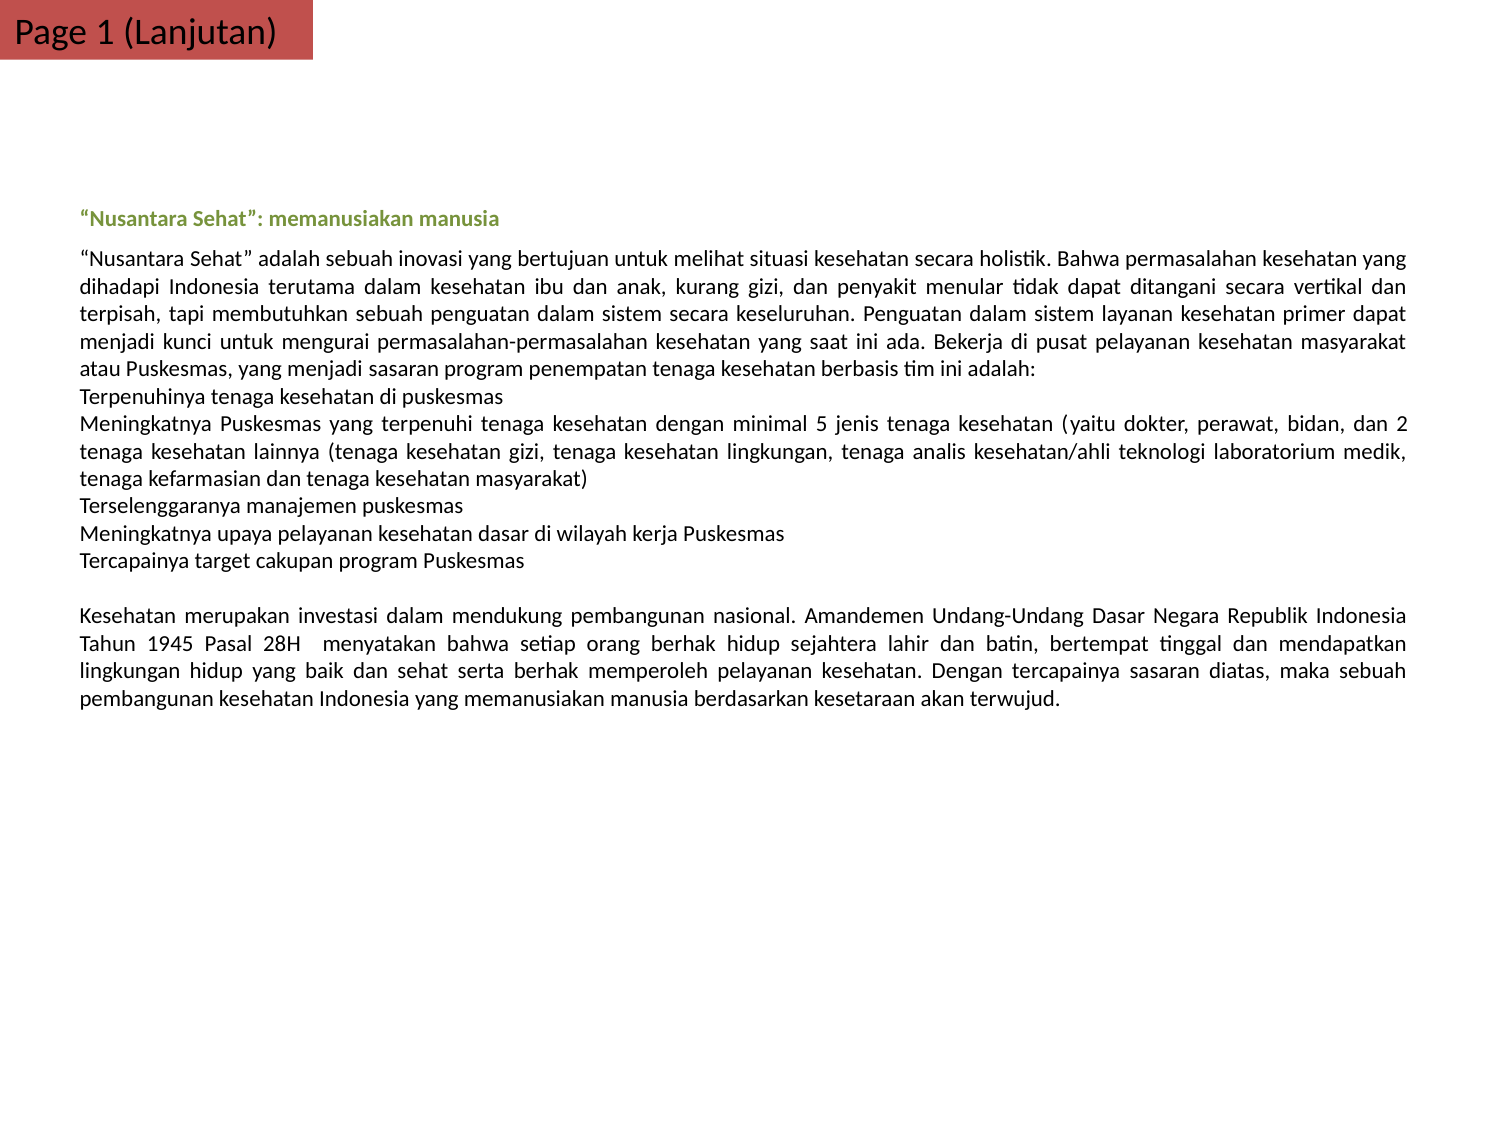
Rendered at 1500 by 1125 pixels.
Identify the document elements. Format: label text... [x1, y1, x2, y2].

text_box Page 1 (Lanjutan) [0, 0, 313, 60]
text_box “Nusantara Sehat”: memanusiakan manusia “Nusantara Sehat” adalah sebuah inovasi yang bertujuan untuk melihat situasi kesehatan secara holistik. Bahwa permasalahan kesehatan yang dihadapi Indonesia terutama dalam kesehatan ibu dan anak, kurang gizi, dan penyakit menular tidak dapat ditangani secara vertikal dan terpisah, tapi membutuhkan sebuah penguatan dalam sistem secara keseluruhan. Penguatan dalam sistem layanan kesehatan primer dapat menjadi kunci untuk mengurai permasalahan-permasalahan kesehatan yang saat ini ada. Bekerja di pusat pelayanan kesehatan masyarakat atau Puskesmas, yang menjadi sasaran program penempatan tenaga kesehatan berbasis tim ini adalah: Terpenuhinya tenaga kesehatan di puskesmas Meningkatnya Puskesmas yang terpenuhi tenaga kesehatan dengan minimal 5 jenis tenaga kesehatan (yaitu dokter, perawat, bidan, dan 2 tenaga kesehatan lainnya (tenaga kesehatan gizi, tenaga kesehatan lingkungan, tenaga analis kesehatan/ahli teknologi laboratorium medik, tenaga kefarmasian dan tenaga kesehatan masyarakat) Terselenggaranya manajemen puskesmas Meningkatnya upaya pelayanan kesehatan dasar di wilayah kerja Puskesmas Tercapainya target cakupan program Puskesmas Kesehatan merupakan investasi dalam mendukung pembangunan nasional. Amandemen Undang-Undang Dasar Negara Republik Indonesia Tahun 1945 Pasal 28H menyatakan bahwa setiap orang berhak hidup sejahtera lahir dan batin, bertempat tinggal dan mendapatkan lingkungan hidup yang baik dan sehat serta berhak memperoleh pelayanan kesehatan. Dengan tercapainya sasaran diatas, maka sebuah pembangunan kesehatan Indonesia yang memanusiakan manusia berdasarkan kesetaraan akan terwujud. [64, 169, 1424, 746]
